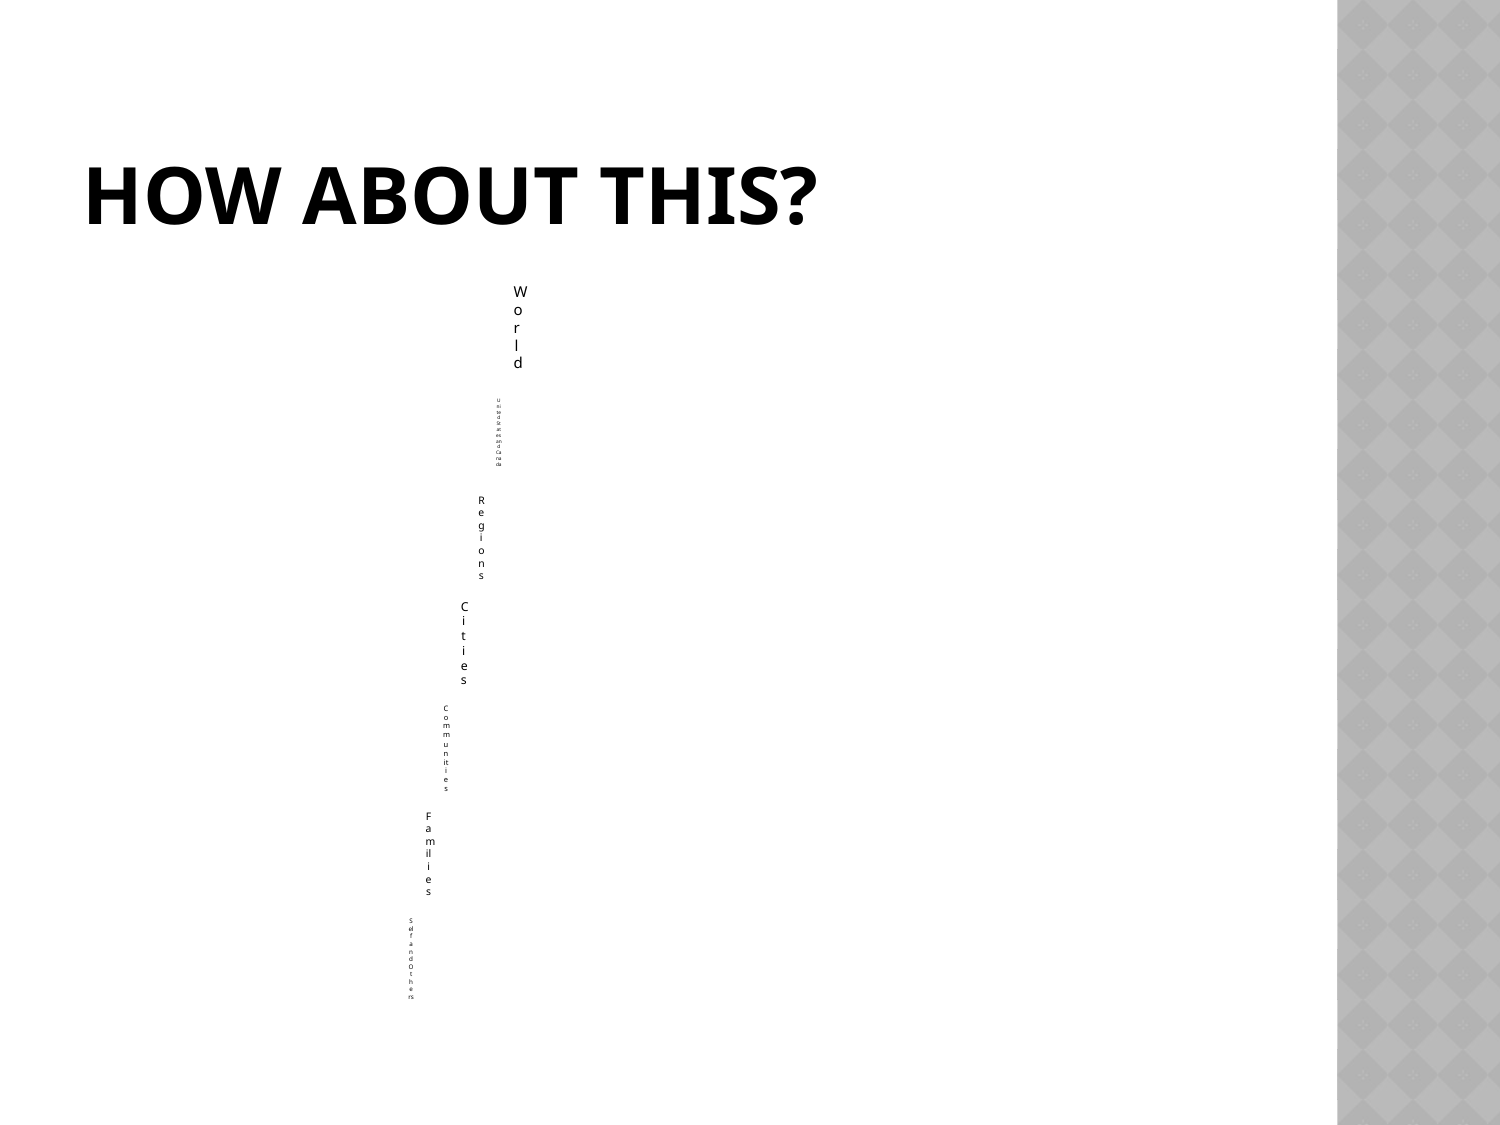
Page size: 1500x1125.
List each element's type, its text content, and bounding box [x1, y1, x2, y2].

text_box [249, 286, 1201, 1026]
title How about this? [75, 52, 1263, 240]
